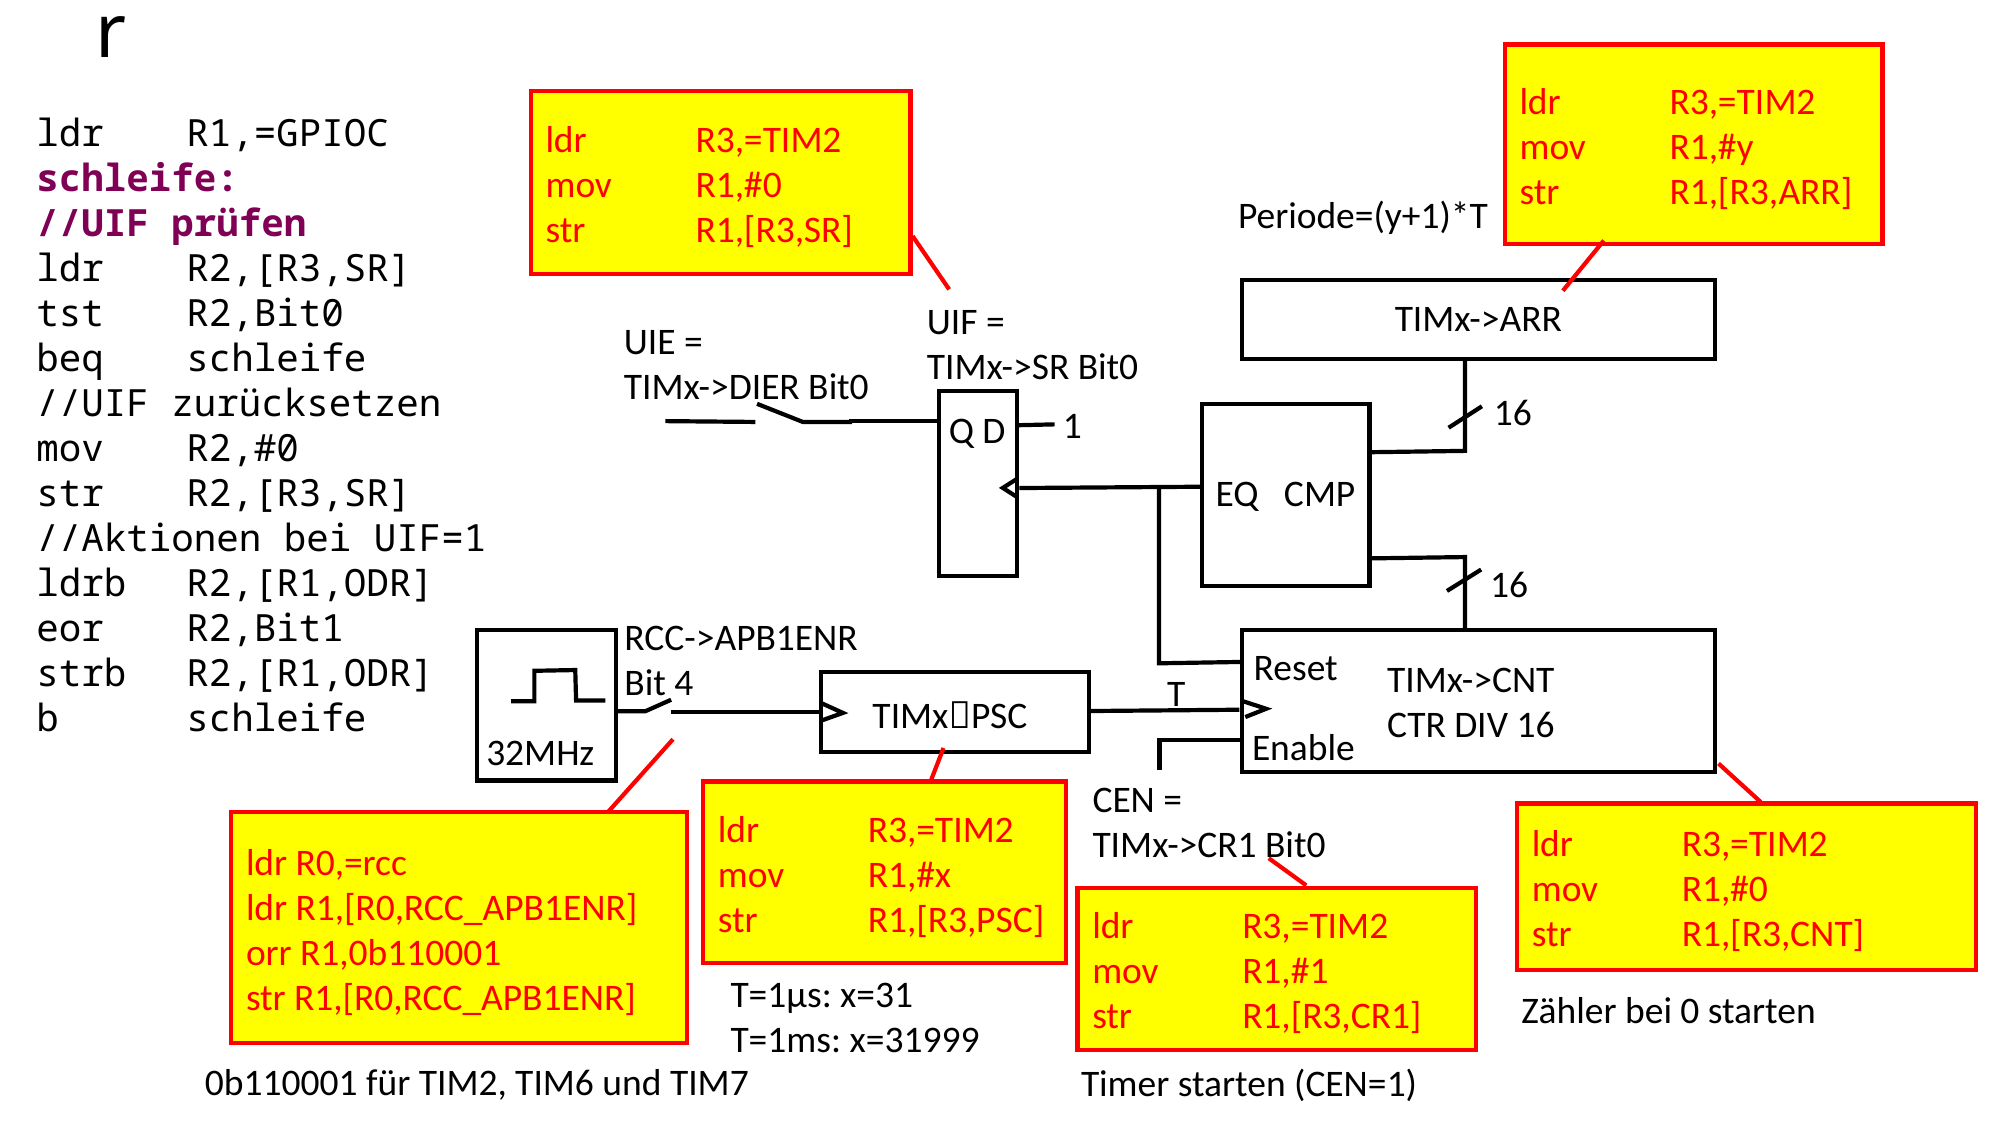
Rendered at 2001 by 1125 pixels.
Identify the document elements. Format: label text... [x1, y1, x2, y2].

text_box Zähler bei 0 starten [1506, 978, 1832, 1039]
text_box ldr R3,=TIM2 mov R1,#1 str R1,[R3,CR1] [1076, 864, 1477, 1051]
text_box ldr R3,=TIM2 mov R1,#y str R1,[R3,ARR] [1504, 44, 1883, 279]
text_box Timer starten (CEN=1) [1066, 1052, 1433, 1112]
text_box Periode=(y+1)*T [1223, 183, 1503, 244]
text_box ldr R0,=rcc ldr R1,[R0,RCC_APB1ENR] orr R1,0b110001 str R1,[R0,RCC_APB1ENR] [230, 811, 688, 1044]
title Timer [0, 8, 222, 81]
text_box T=1µs: x=31 T=1ms: x=31999 [715, 962, 995, 1068]
text_box ldr R1,=GPIOC schleife: //UIF prüfen ldr R2,[R3,SR] tst R2,Bit0 beq schleife //UIF zurücksetzen mov R2,#0 str R2,[R3,SR] //Aktionen bei UIF=1 ldrb R2,[R1,ODR] eor R2,Bit1 strb R2,[R1,ODR] b schleife [21, 102, 874, 747]
text_box 0b110001 für TIM2, TIM6 und TIM7 [190, 1050, 765, 1110]
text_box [477, 279, 1715, 864]
text_box ldr R3,=TIM2 mov R1,#0 str R1,[R3,CNT] [1516, 762, 1977, 971]
text_box ldr R3,=TIM2 mov R1,#0 str R1,[R3,SR] [530, 90, 944, 279]
text_box ldr R3,=TIM2 mov R1,#x str R1,[R3,PSC] [702, 864, 1067, 964]
